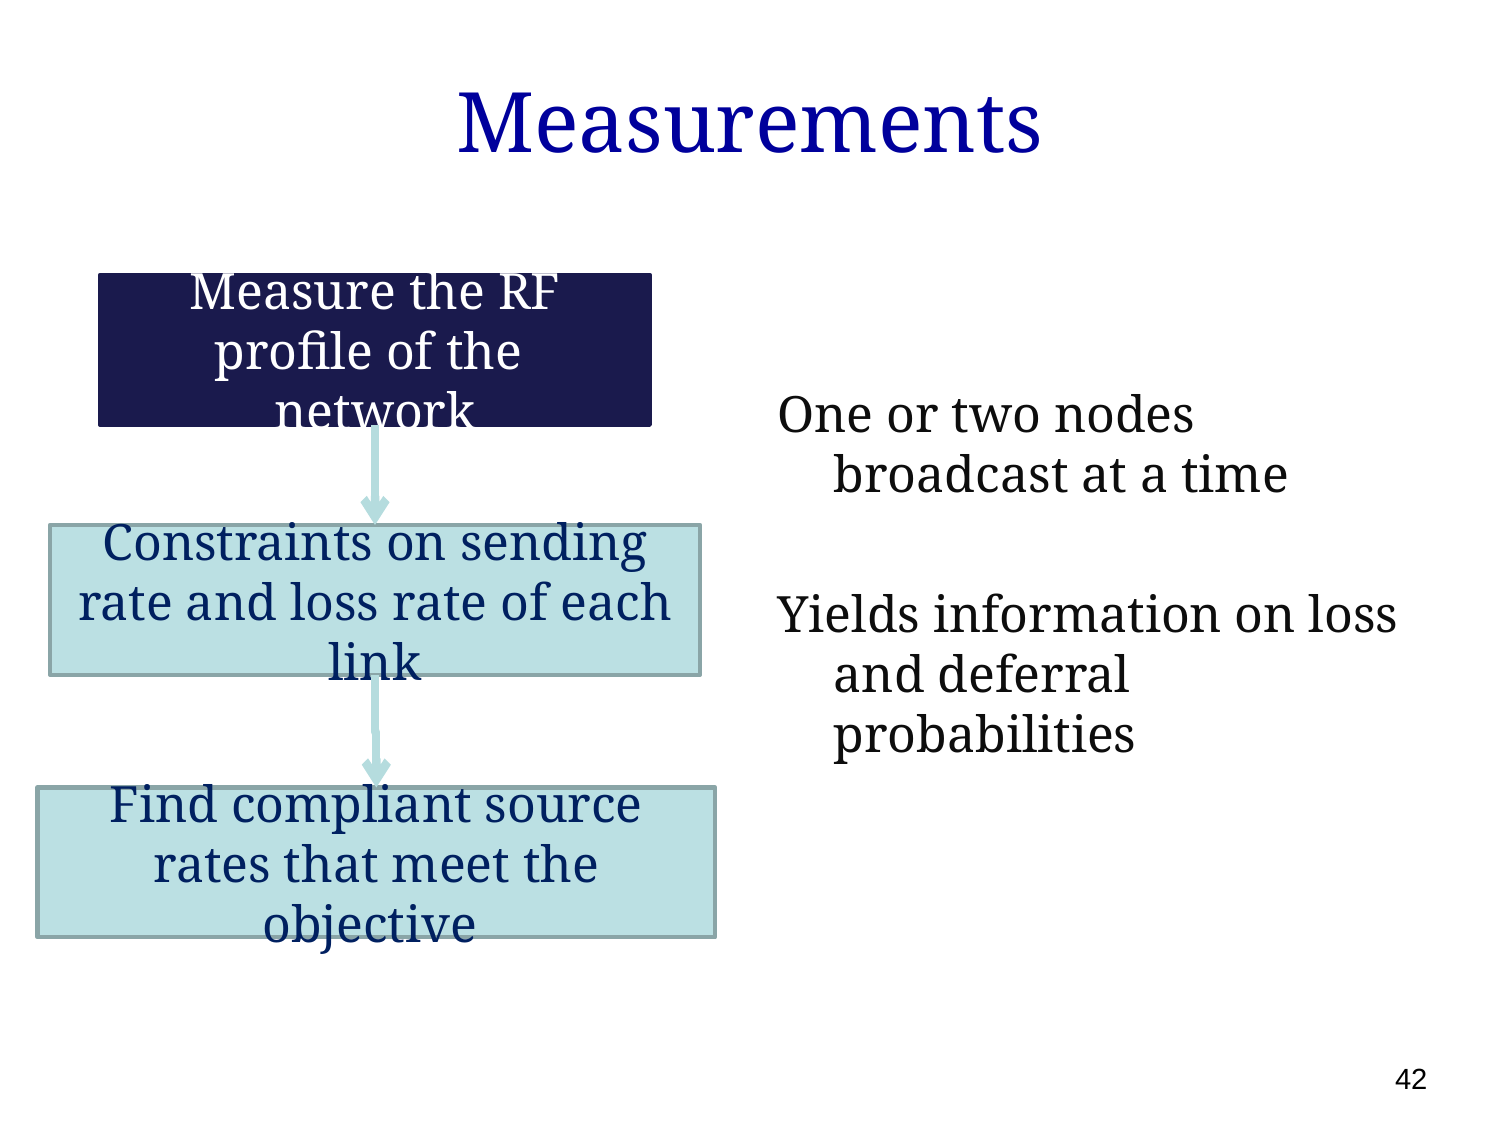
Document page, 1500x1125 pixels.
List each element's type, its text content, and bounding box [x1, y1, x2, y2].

text_box Measure the RF profile of the network [98, 273, 652, 427]
list One or two nodes broadcast at a time Yields information on loss and deferral probabilities [762, 374, 1426, 851]
text_box Constraints on sending rate and loss rate of each link [48, 523, 702, 677]
slide_number 42 [1092, 1024, 1443, 1103]
title Measurements [74, 47, 1426, 191]
text_box Find compliant source rates that meet the objective [35, 785, 717, 939]
